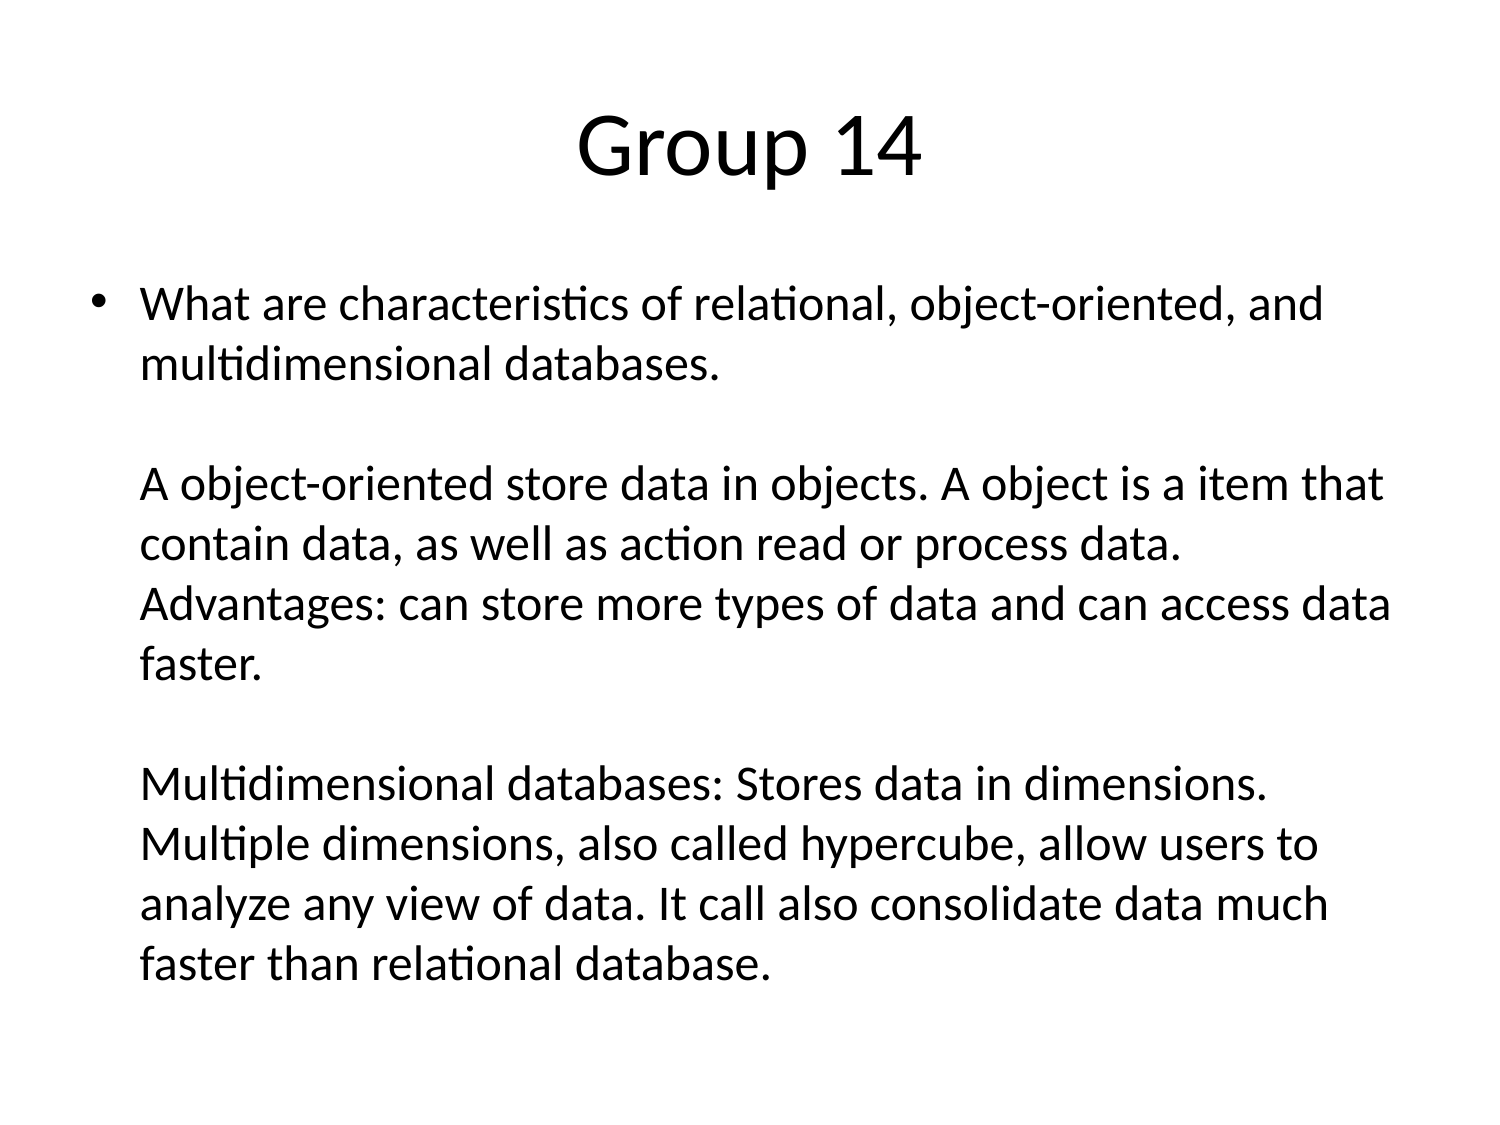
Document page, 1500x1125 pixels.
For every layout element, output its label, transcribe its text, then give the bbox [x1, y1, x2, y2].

list What are characteristics of relational, object-oriented, and multidimensional databases. A object-oriented store data in objects. A object is a item that contain data, as well as action read or process data. Advantages: can store more types of data and can access data faster. Multidimensional databases: Stores data in dimensions. Multiple dimensions, also called hypercube, allow users to analyze any view of data. It call also consolidate data much faster than relational database. [75, 262, 1425, 1005]
title Group 14 [75, 45, 1425, 233]
